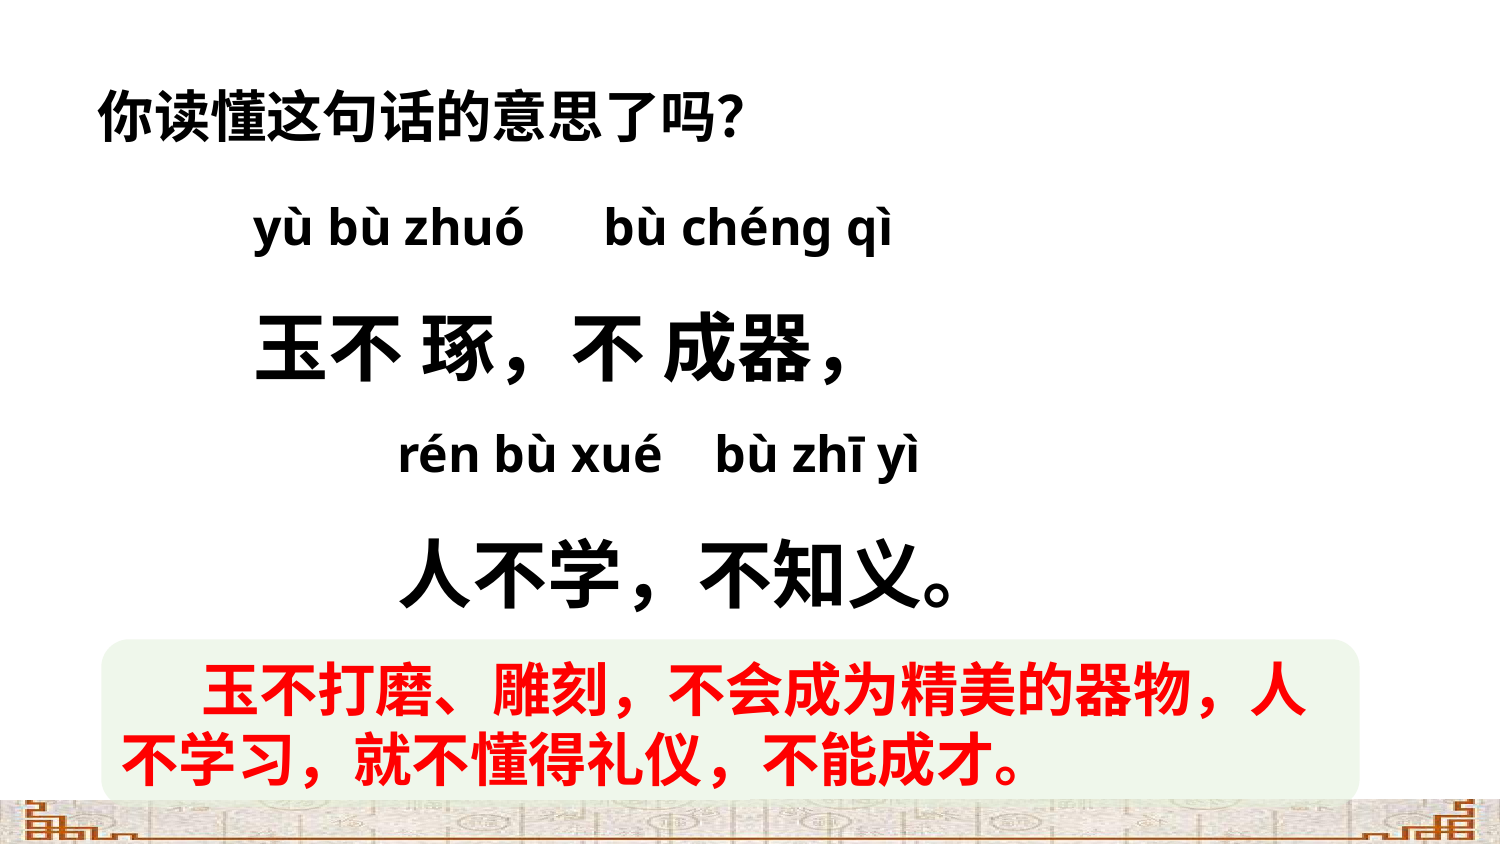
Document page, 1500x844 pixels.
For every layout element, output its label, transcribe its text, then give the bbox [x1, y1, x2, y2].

text_box 你读懂这句话的意思了吗？ [18, 53, 846, 156]
text_box 玉不打磨、雕刻，不会成为精美的器物，人不学习，就不懂得礼仪，不能成才。 [101, 639, 1360, 807]
text_box rén bù xué bù zhī yì 人不学，不知义。 [385, 386, 1075, 623]
picture [0, 799, 1500, 844]
text_box yù bù zhuó bù chénɡ qì 玉不 琢，不 成器， [241, 159, 1038, 396]
